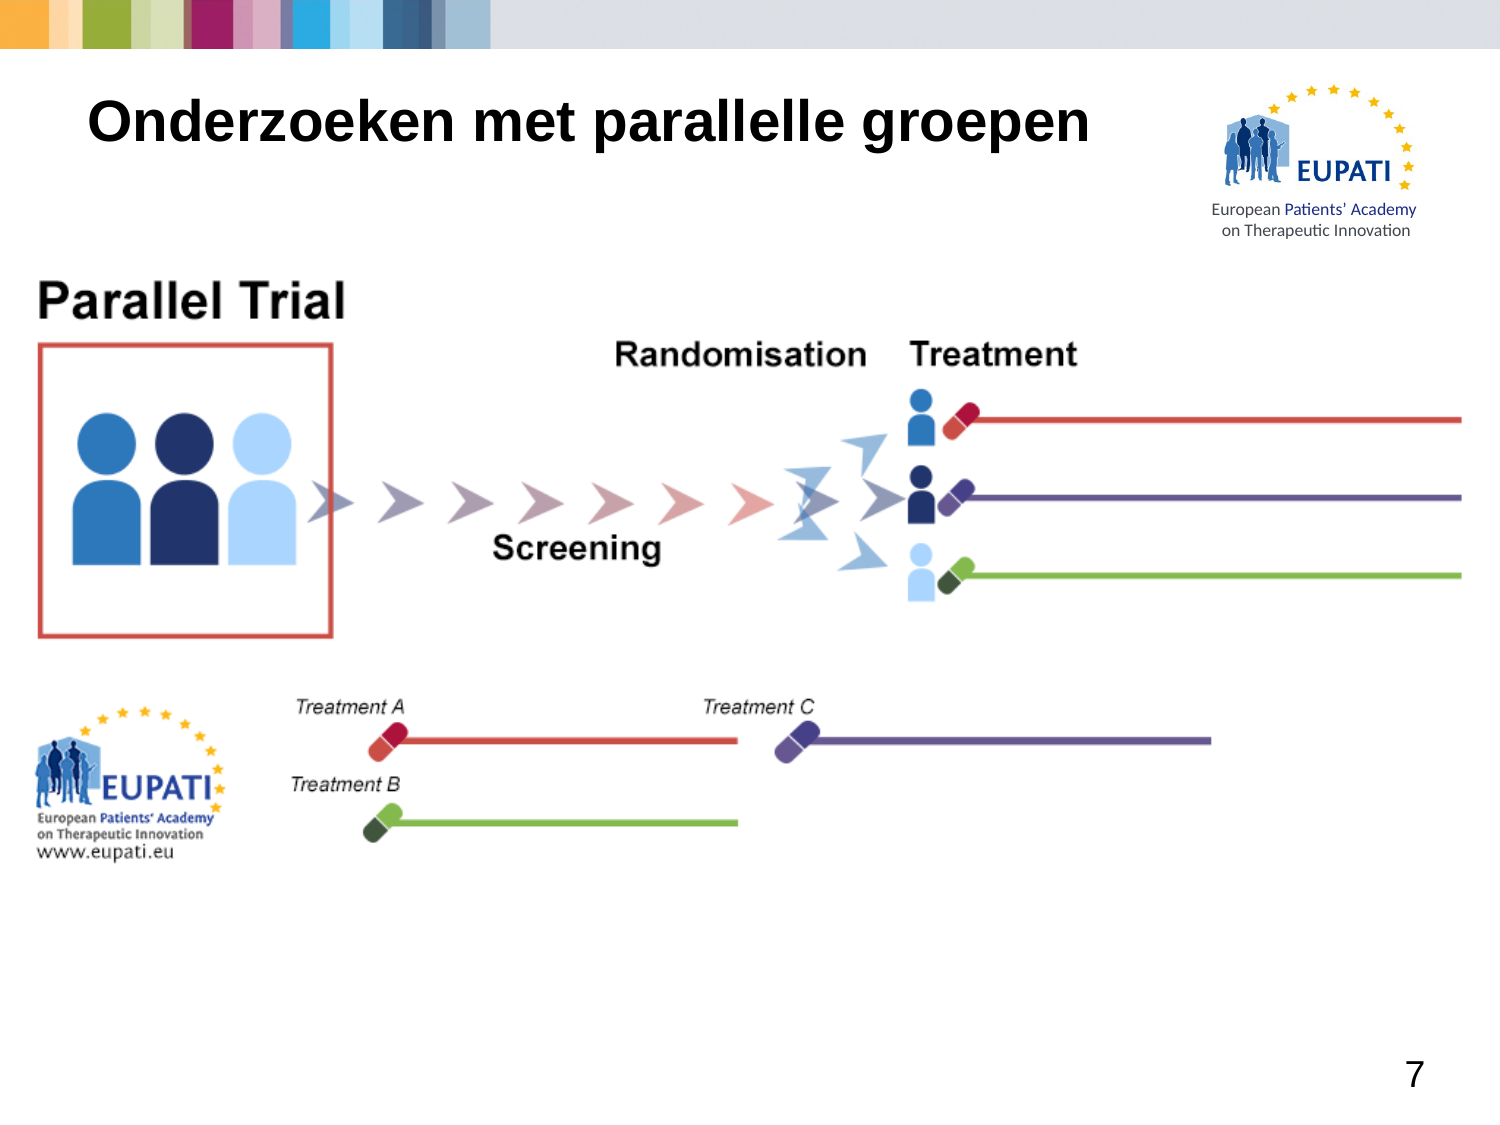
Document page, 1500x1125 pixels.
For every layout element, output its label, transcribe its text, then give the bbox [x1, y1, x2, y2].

slide_number 7 [1090, 1042, 1441, 1103]
picture [1218, 81, 1420, 191]
picture [0, 244, 1500, 881]
picture [0, 0, 1500, 49]
title Onderzoeken met parallelle groepen [72, 75, 1141, 231]
